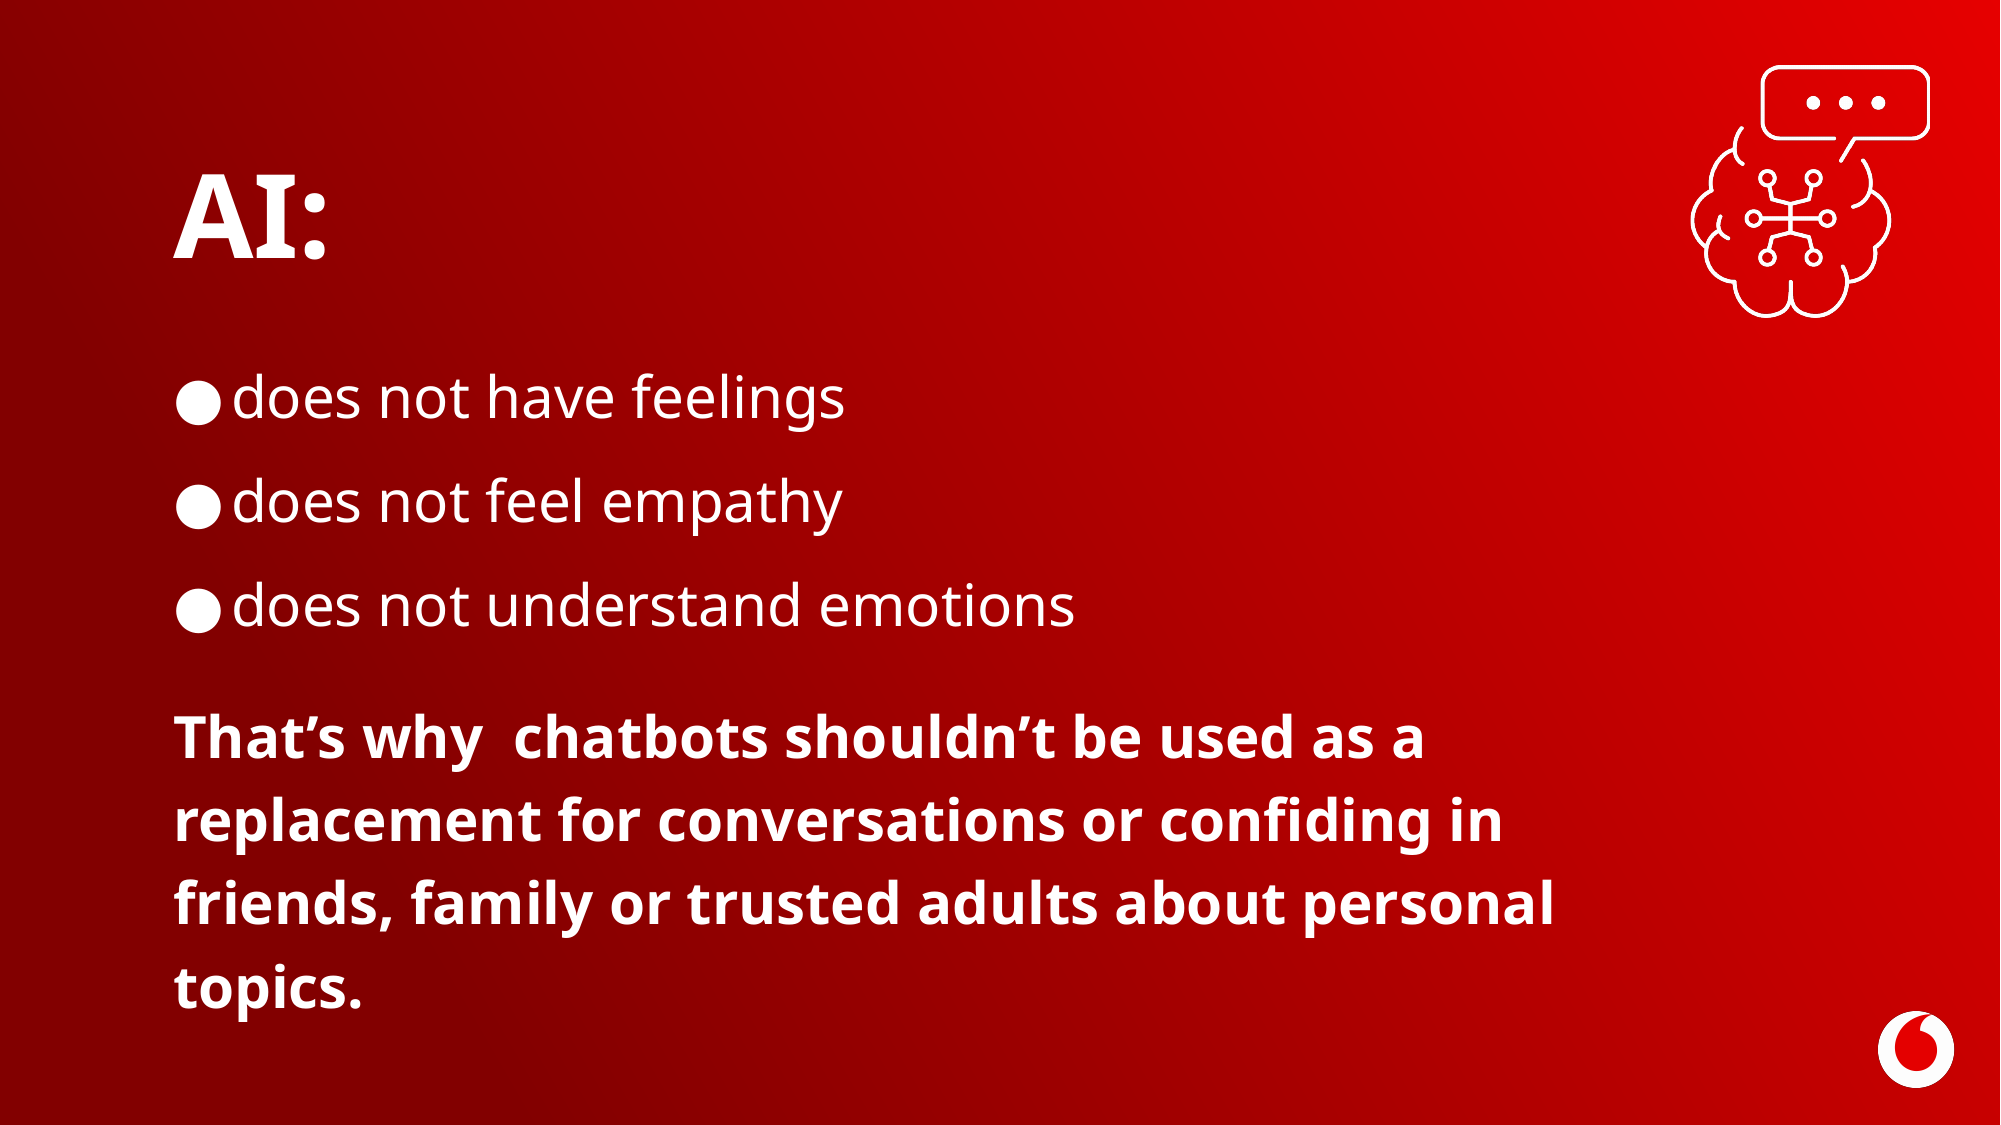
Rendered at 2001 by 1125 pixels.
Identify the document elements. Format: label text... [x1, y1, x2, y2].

text_box That’s why chatbots shouldn’t be used as a replacement for conversations or confiding in friends, family or trusted adults about personal topics. [173, 686, 1687, 984]
text_box ● does not have feelings ● does not feel empathy ● does not understand emotions [173, 325, 1163, 674]
picture [1874, 1007, 1963, 1092]
text_box AI: [173, 198, 518, 282]
picture [1690, 64, 1931, 318]
